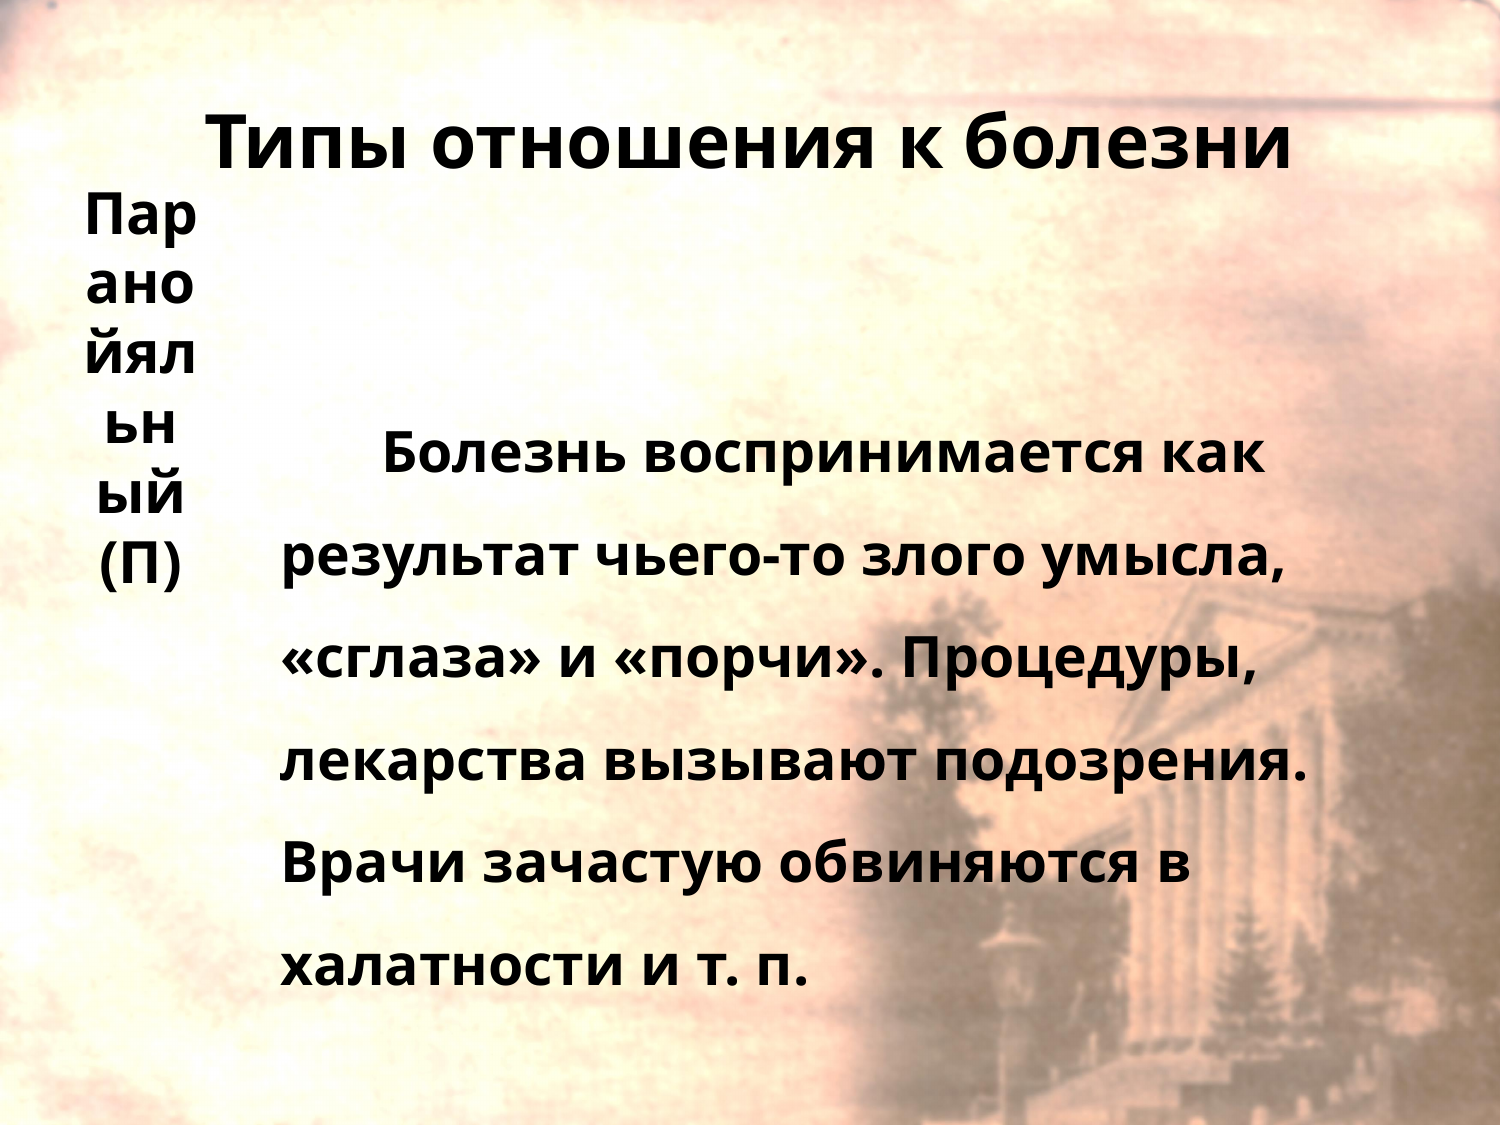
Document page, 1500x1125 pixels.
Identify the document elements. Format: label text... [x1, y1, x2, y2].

title Типы отношения к болезни [75, 45, 1425, 233]
picture [0, 0, 1500, 1125]
list Болезнь воспринимается как результат чьего-то злого умысла, «сглаза» и «порчи». Процедуры, лекарства вызывают подозрения. Врачи зачастую обвиняются в халатности и т. п. [265, 373, 1425, 1005]
list Паранойяльный (П) [75, 160, 207, 1005]
